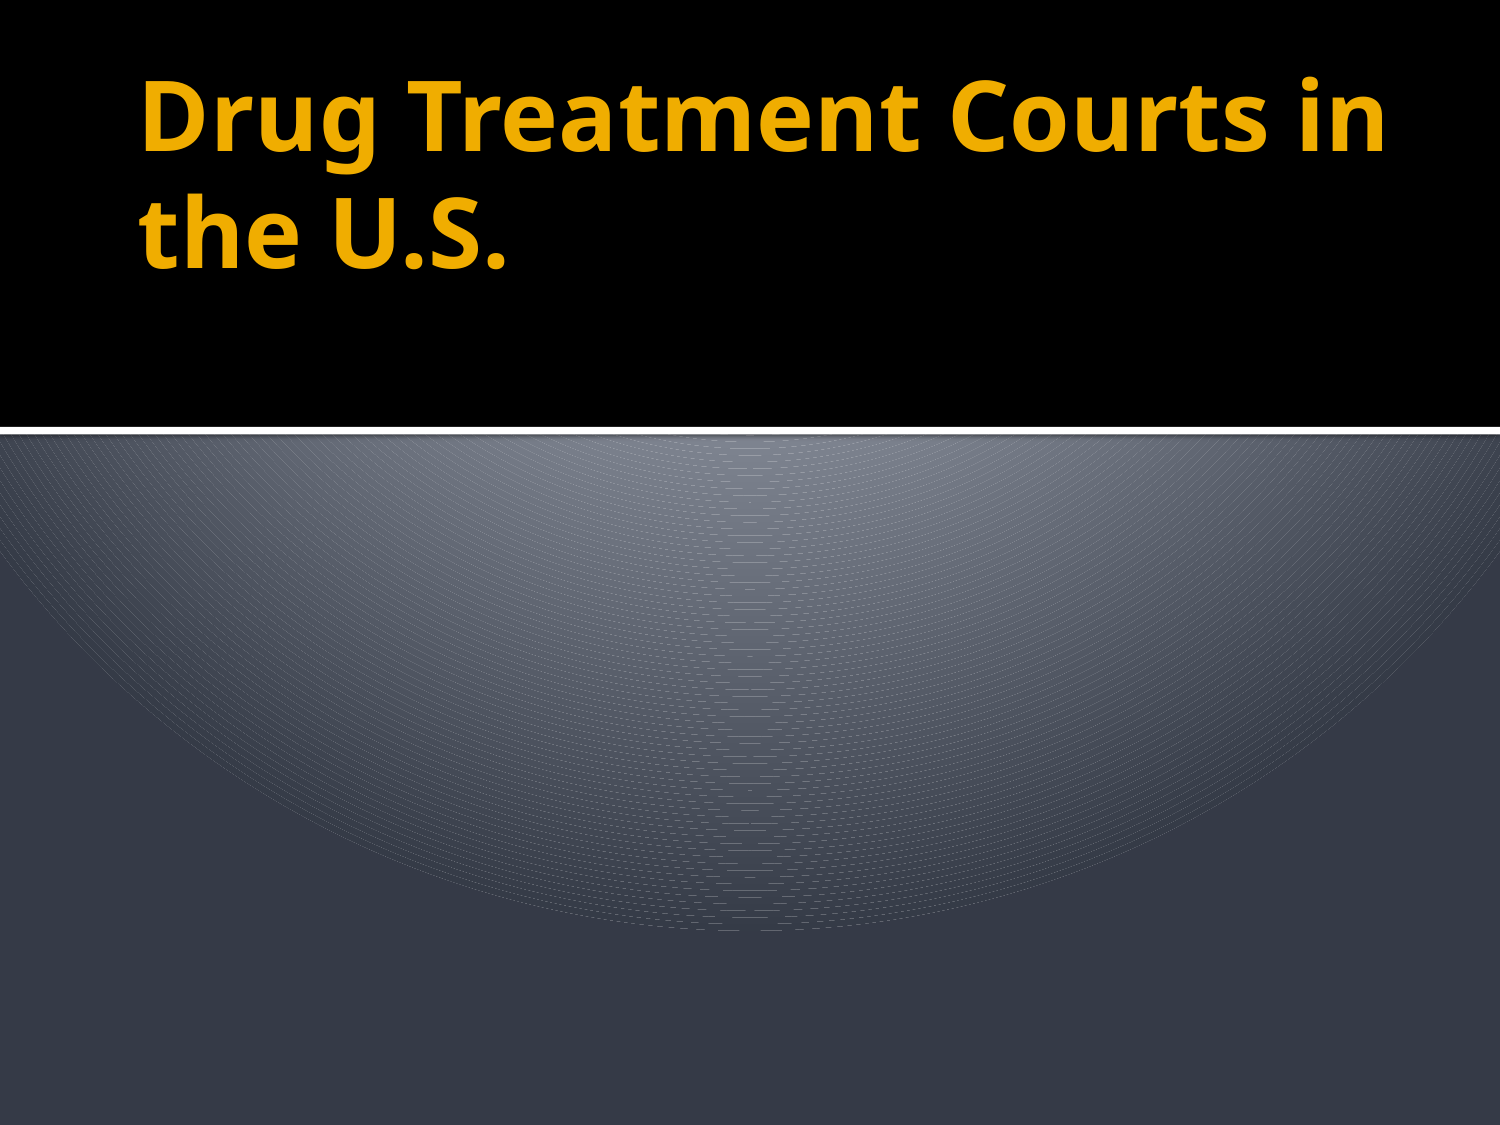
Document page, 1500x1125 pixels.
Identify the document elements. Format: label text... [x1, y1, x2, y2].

title Drug Treatment Courts in the U.S. [123, 19, 1438, 288]
